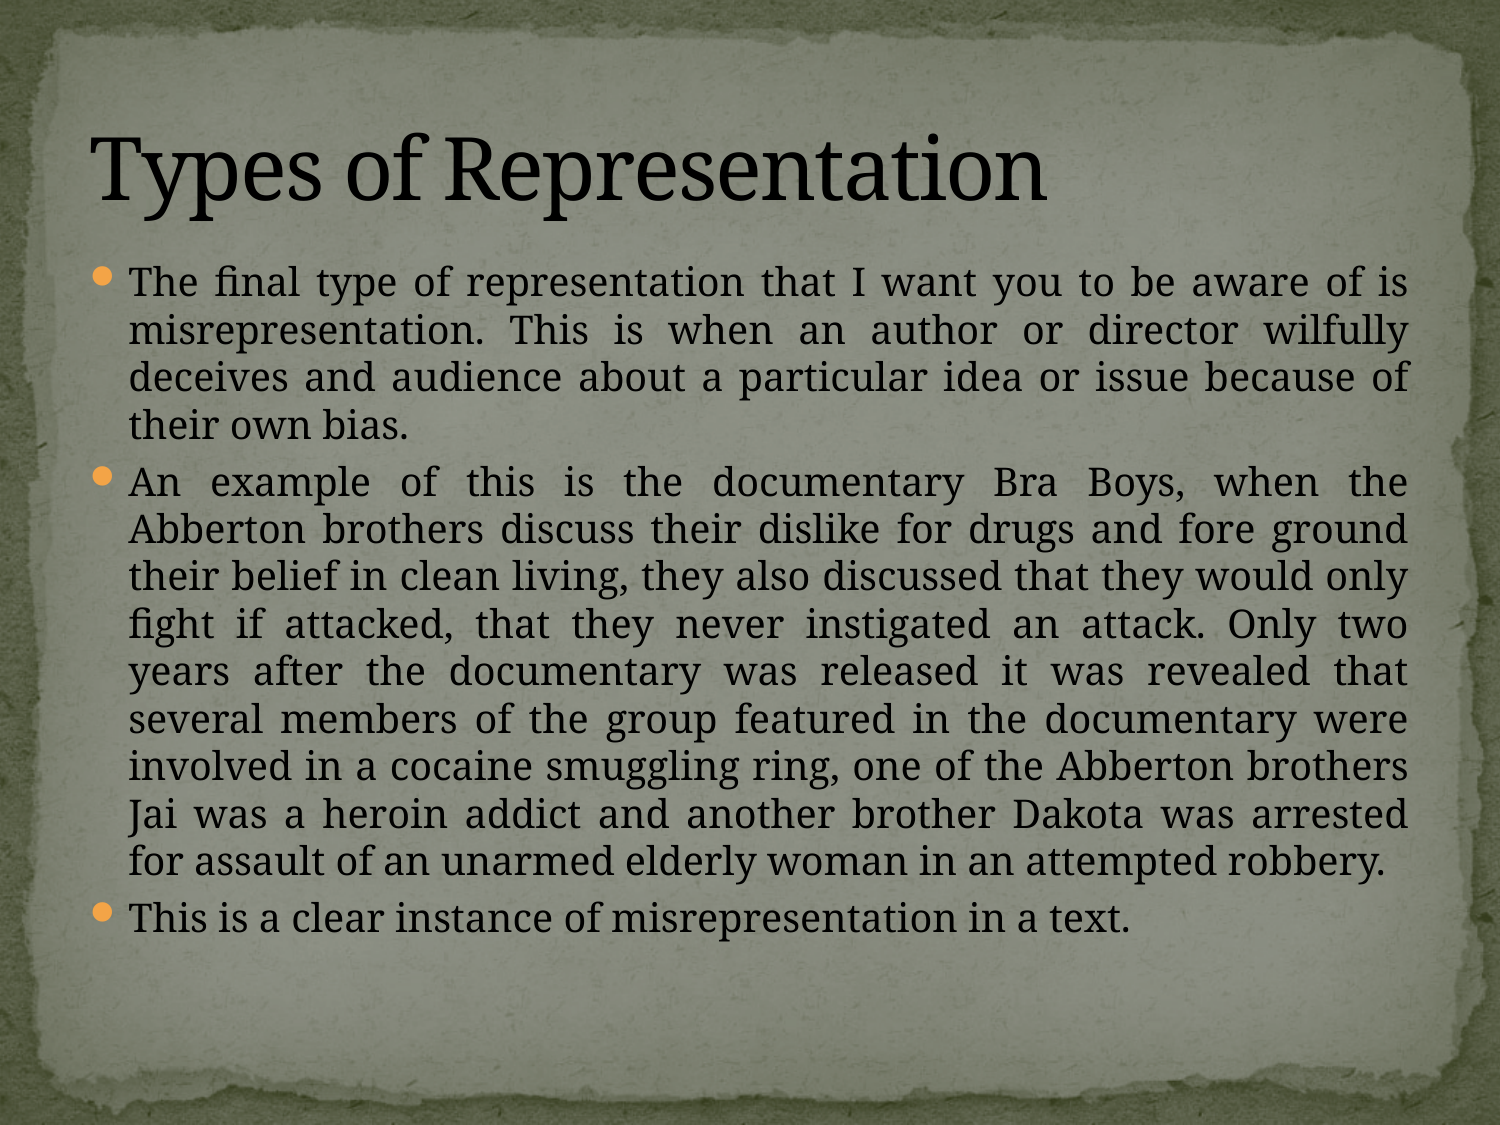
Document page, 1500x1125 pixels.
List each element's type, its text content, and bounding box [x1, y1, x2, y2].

title Types of Representation [74, 24, 1425, 225]
list The final type of representation that I want you to be aware of is misrepresentation. This is when an author or director wilfully deceives and audience about a particular idea or issue because of their own bias. An example of this is the documentary Bra Boys, when the Abberton brothers discuss their dislike for drugs and fore ground their belief in clean living, they also discussed that they would only fight if attacked, that they never instigated an attack. Only two years after the documentary was released it was revealed that several members of the group featured in the documentary were involved in a cocaine smuggling ring, one of the Abberton brothers Jai was a heroin addict and another brother Dakota was arrested for assault of an unarmed elderly woman in an attempted robbery. This is a clear instance of misrepresentation in a text. [75, 249, 1425, 1000]
